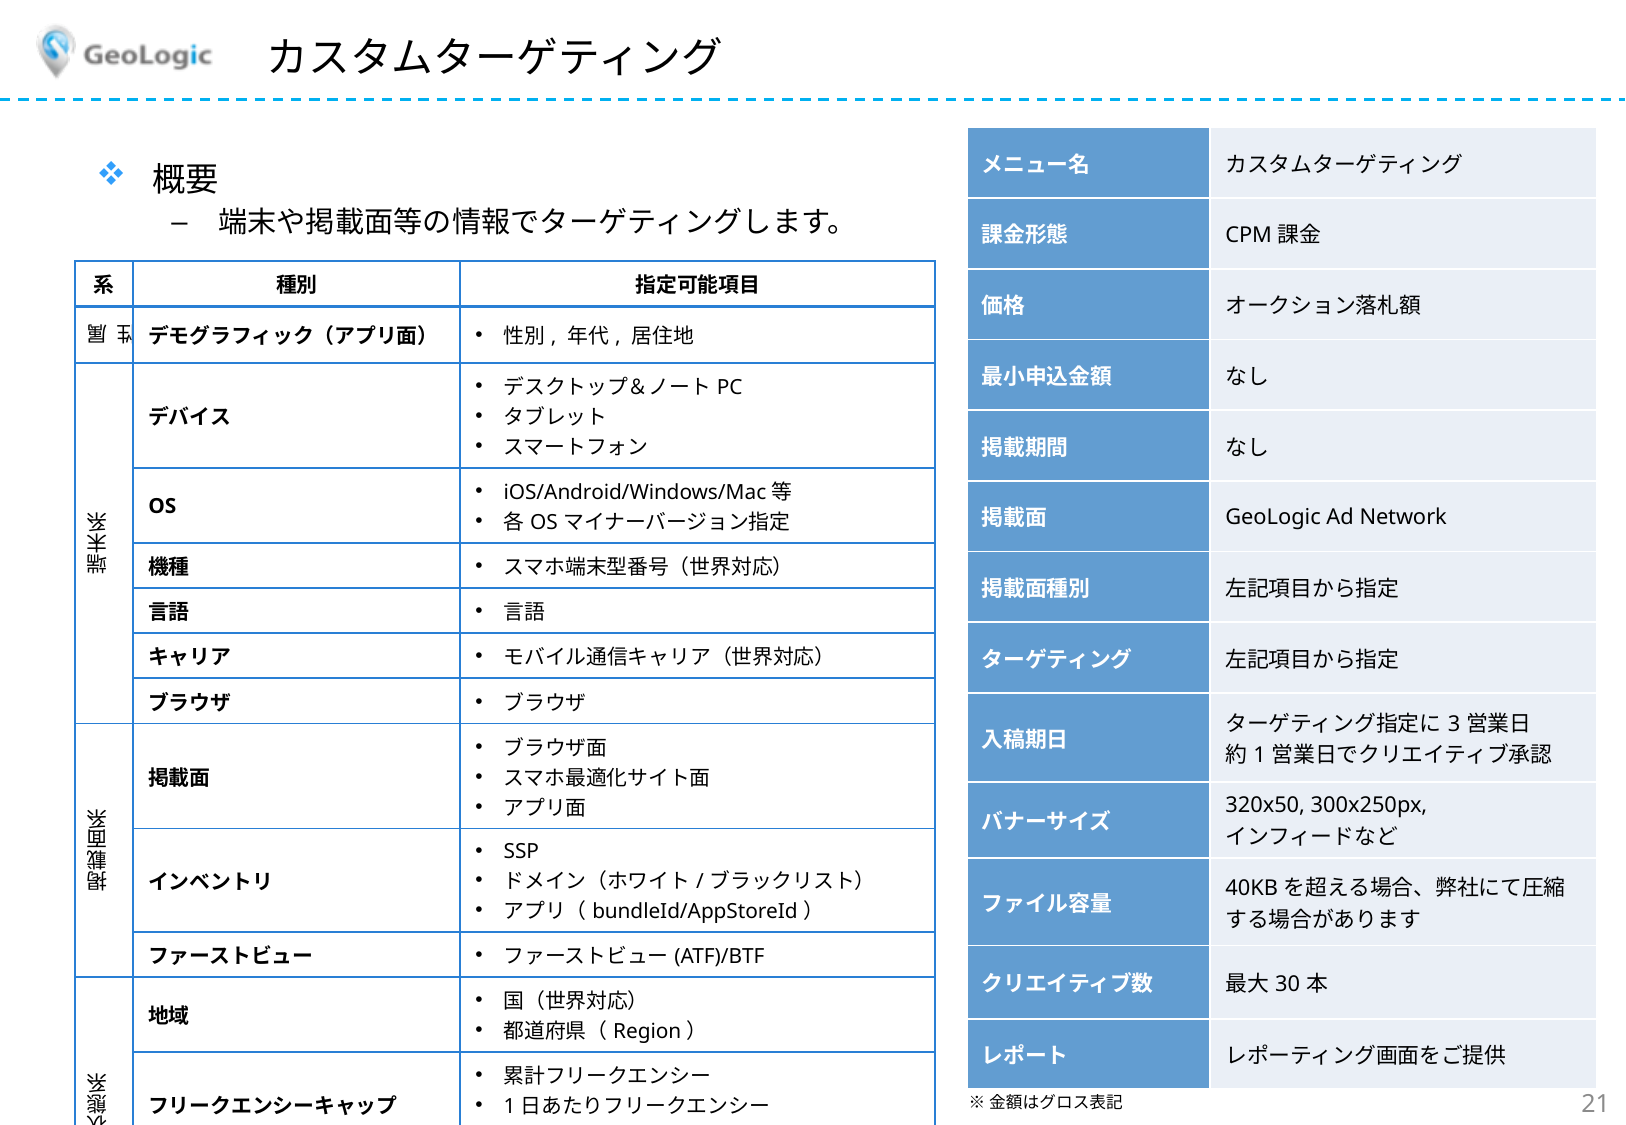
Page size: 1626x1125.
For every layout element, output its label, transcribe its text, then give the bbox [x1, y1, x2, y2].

table_cell ブラウザ面 スマホ最適化サイト面 アプリ面 [461, 724, 934, 828]
table_cell モバイル通信キャリア（世界対応） [461, 634, 934, 677]
table_cell 地域 [134, 978, 459, 1051]
table_cell オークション落札額 [1211, 270, 1596, 339]
title カスタムターゲティング [251, 15, 1610, 97]
table_cell 左記項目から指定 [1211, 623, 1596, 692]
table_cell 機種 [134, 544, 459, 587]
picture [35, 22, 213, 81]
table_cell 掲載面 [134, 724, 459, 828]
table_cell ブラウザ [134, 679, 459, 723]
list 概要 端末や掲載面等の情報でターゲティングします。 [81, 150, 938, 1084]
footer (c)GeoLogic, Inc. [936, 1084, 1070, 1125]
table_cell ファーストビュー(ATF)/BTF [461, 933, 934, 976]
table_cell ターゲティング指定に3営業日 約1営業日でクリエイティブ承認 [1211, 694, 1596, 781]
table_cell 入稿期日 [968, 694, 1209, 781]
table_cell デモグラフィック（アプリ面） [134, 308, 459, 362]
table_cell ファイル容量 [968, 859, 1209, 945]
table_cell ターゲティング [968, 623, 1209, 692]
table_cell 端末系 [76, 364, 132, 723]
table_cell キャリア [134, 634, 459, 677]
table_cell CPM課金 [1211, 199, 1596, 268]
table_cell インベントリ [134, 829, 459, 931]
table_cell クリエイティブ数 [968, 946, 1209, 1018]
table_header カスタムターゲティング [1211, 128, 1596, 197]
table_cell 最大30本 [1211, 946, 1596, 1018]
table_cell 言語 [461, 589, 934, 632]
table_cell OS [134, 469, 459, 542]
table_cell レポート [968, 1020, 1209, 1088]
table_cell 掲載面系 [76, 724, 132, 976]
table_cell 掲載面 [968, 482, 1209, 551]
table_cell なし [1211, 340, 1596, 409]
table_cell 言語 [134, 589, 459, 632]
slide_number 21 [1245, 1084, 1625, 1125]
table_cell 掲載期間 [968, 411, 1209, 480]
table_cell デスクトップ＆ノートPC タブレット スマートフォン [461, 364, 934, 467]
table_cell 属性 [76, 308, 132, 362]
table_cell 課金形態 [968, 199, 1209, 268]
table_cell 価格 [968, 270, 1209, 339]
table_cell ブラウザ [461, 679, 934, 723]
table_cell レポーティング画面をご提供 [1211, 1020, 1596, 1088]
table_cell ファーストビュー [134, 933, 459, 976]
text_box ※金額はグロス表記 [953, 1084, 1138, 1119]
table_cell なし [1211, 411, 1596, 480]
table_cell GeoLogic Ad Network [1211, 482, 1596, 551]
table_cell デバイス [134, 364, 459, 467]
table_cell iOS/Android/Windows/Mac等 各OSマイナーバージョン指定 [461, 469, 934, 542]
table_header 指定可能項目 [461, 262, 934, 305]
table_cell 40KBを超える場合、弊社にて圧縮する場合があります [1211, 859, 1596, 945]
table_cell 320x50, 300x250px, インフィードなど [1211, 783, 1596, 857]
table_header メニュー名 [968, 128, 1209, 197]
table_cell バナーサイズ [968, 783, 1209, 857]
table_cell SSP ドメイン（ホワイト/ブラックリスト） アプリ（bundleId/AppStoreId） [461, 829, 934, 931]
table_cell 状態系 [76, 978, 132, 1125]
table_cell 左記項目から指定 [1211, 552, 1596, 621]
table_cell 最小申込金額 [968, 340, 1209, 409]
table_cell 性別, 年代, 居住地 [461, 308, 934, 362]
table_header 系 [76, 262, 132, 305]
table_cell 累計フリークエンシー 1日あたりフリークエンシー ●(分/時/日)ごと1回まで [461, 1053, 934, 1125]
table_cell 掲載面種別 [968, 552, 1209, 621]
table_cell 国（世界対応） 都道府県（Region） [461, 978, 934, 1051]
table_cell フリークエンシーキャップ [134, 1053, 459, 1125]
table_cell スマホ端末型番号（世界対応） [461, 544, 934, 587]
table_header 種別 [134, 262, 459, 305]
